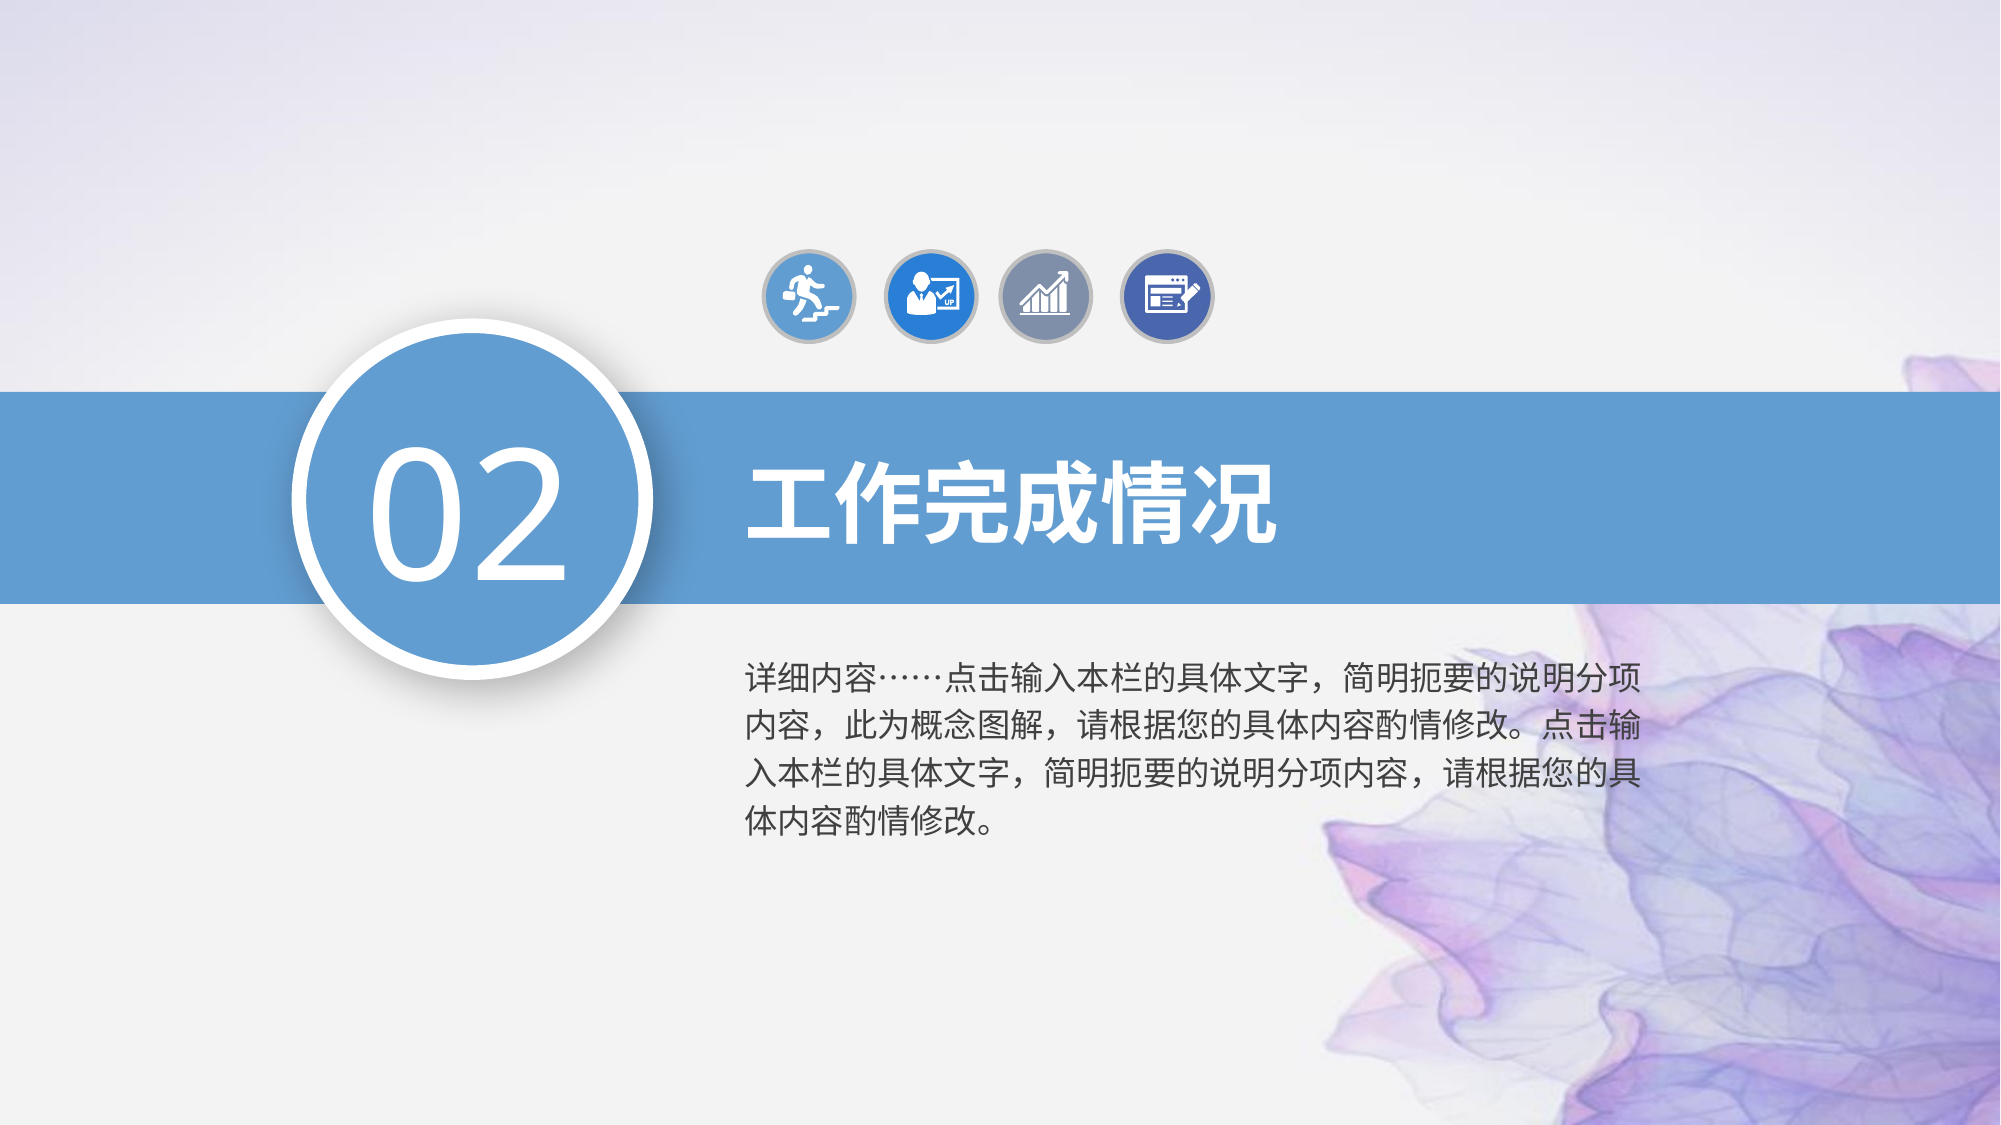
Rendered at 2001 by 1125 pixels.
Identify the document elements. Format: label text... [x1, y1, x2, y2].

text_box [885, 250, 978, 343]
text_box 详细内容……点击输入本栏的具体文字，简明扼要的说明分项内容，此为概念图解，请根据您的具体内容酌情修改。点击输入本栏的具体文字，简明扼要的说明分项内容，请根据您的具体内容酌情修改。 [729, 641, 1662, 848]
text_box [1121, 250, 1214, 343]
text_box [763, 250, 855, 343]
text_box 工作完成情况 [729, 440, 1439, 562]
text_box [0, 390, 288, 605]
picture [0, 0, 2001, 1125]
text_box [658, 390, 2000, 605]
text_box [298, 325, 647, 674]
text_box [999, 250, 1092, 343]
